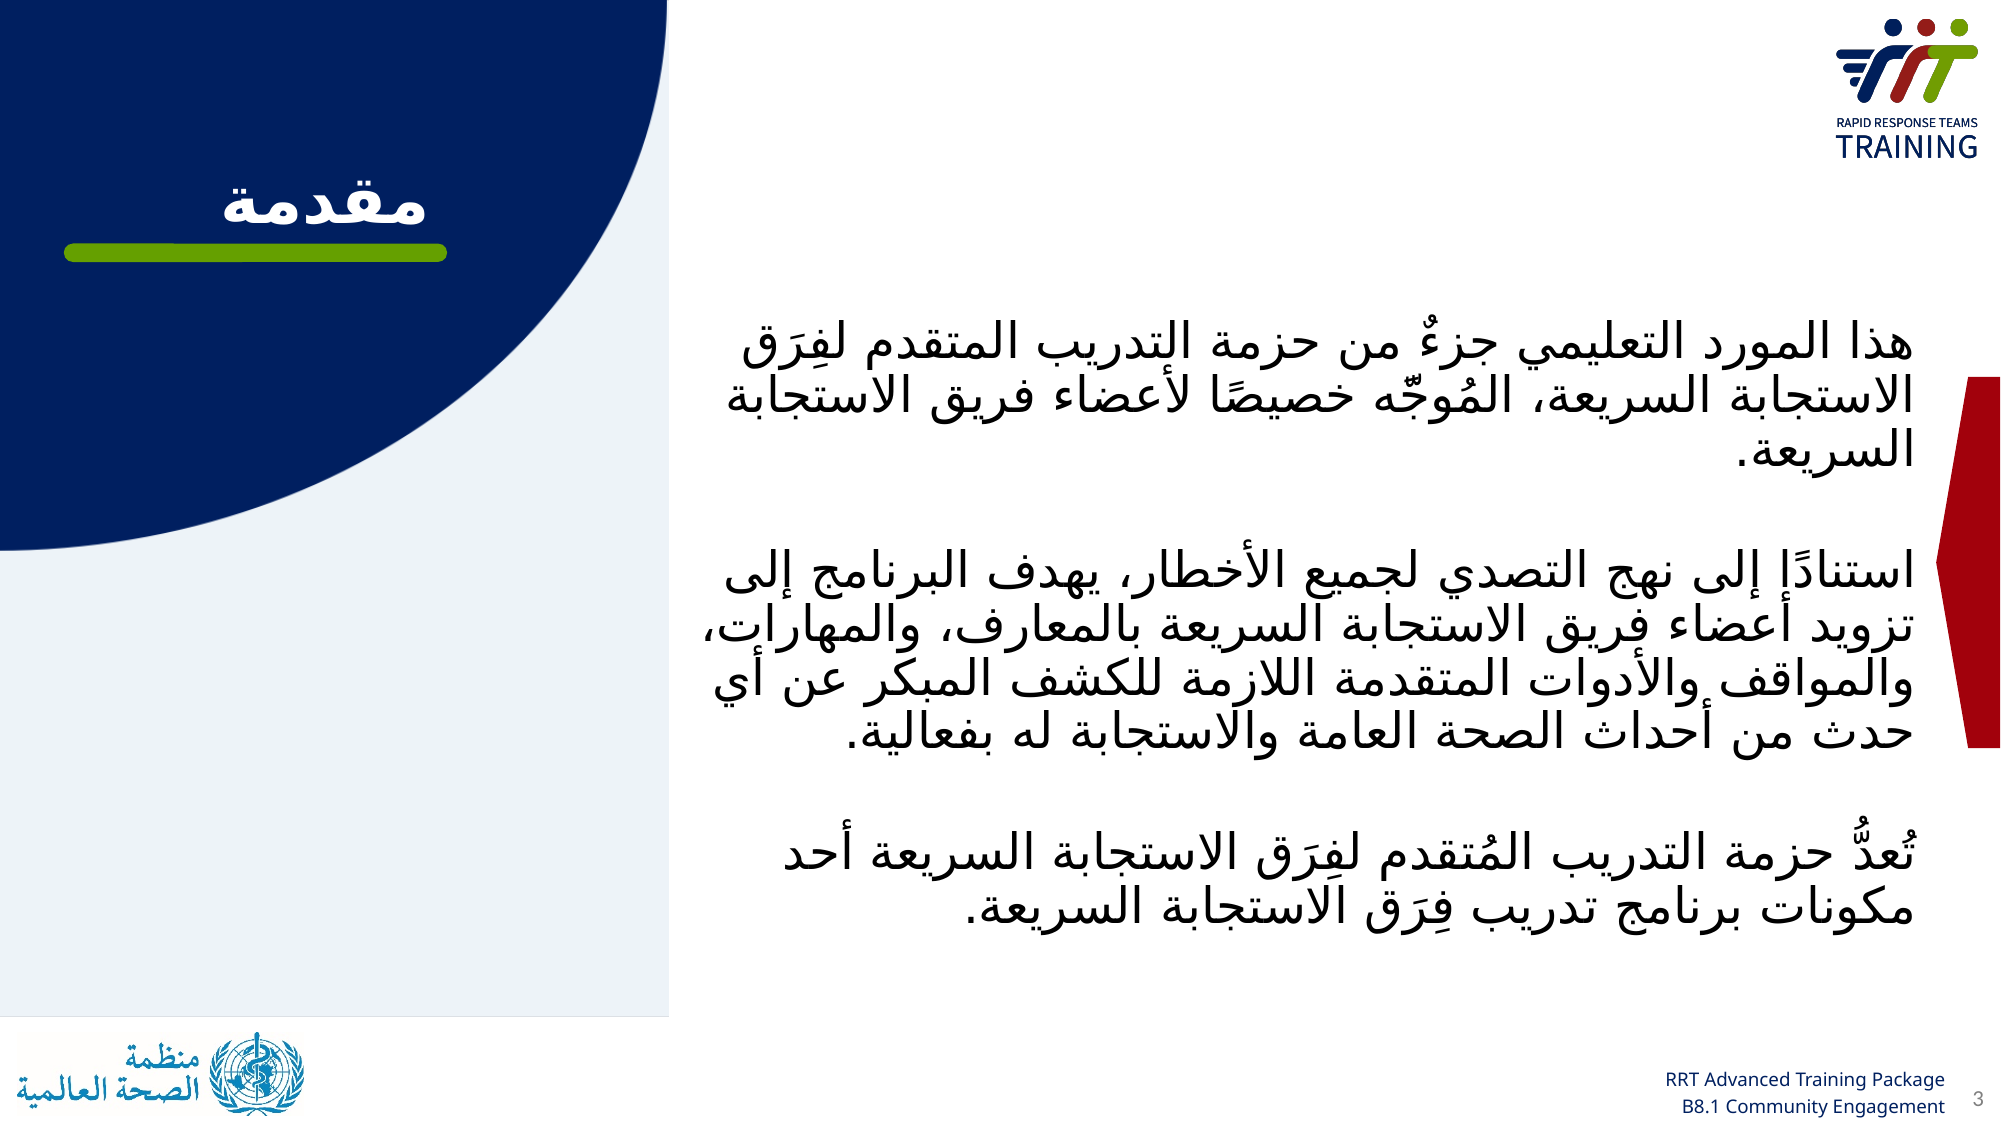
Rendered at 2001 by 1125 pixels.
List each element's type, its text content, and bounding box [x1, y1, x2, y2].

title مقدمة [60, 102, 431, 239]
text_box [63, 243, 448, 263]
picture [1835, 19, 1978, 167]
picture [0, 0, 669, 1018]
list هذا المورد التعليمي جزءٌ من حزمة التدريب المتقدم لفِرَق الاستجابة السريعة، المُوجَّه خصيصًا لأعضاء فريق الاستجابة السريعة. استنادًا إلى نهج التصدي لجميع الأخطار، يهدف البرنامج إلى تزويد أعضاء فريق الاستجابة السريعة بالمعارف، والمهارات، والمواقف والأدوات المتقدمة اللازمة للكشف المبكر عن أي حدث من أحداث الصحة العامة والاستجابة له بفعالية. تُعدُّ حزمة التدريب المُتقدم لفِرَق الاستجابة السريعة أحد مكونات برنامج تدريب فِرَق الاستجابة السريعة. [680, 314, 1917, 862]
picture [17, 1032, 304, 1116]
